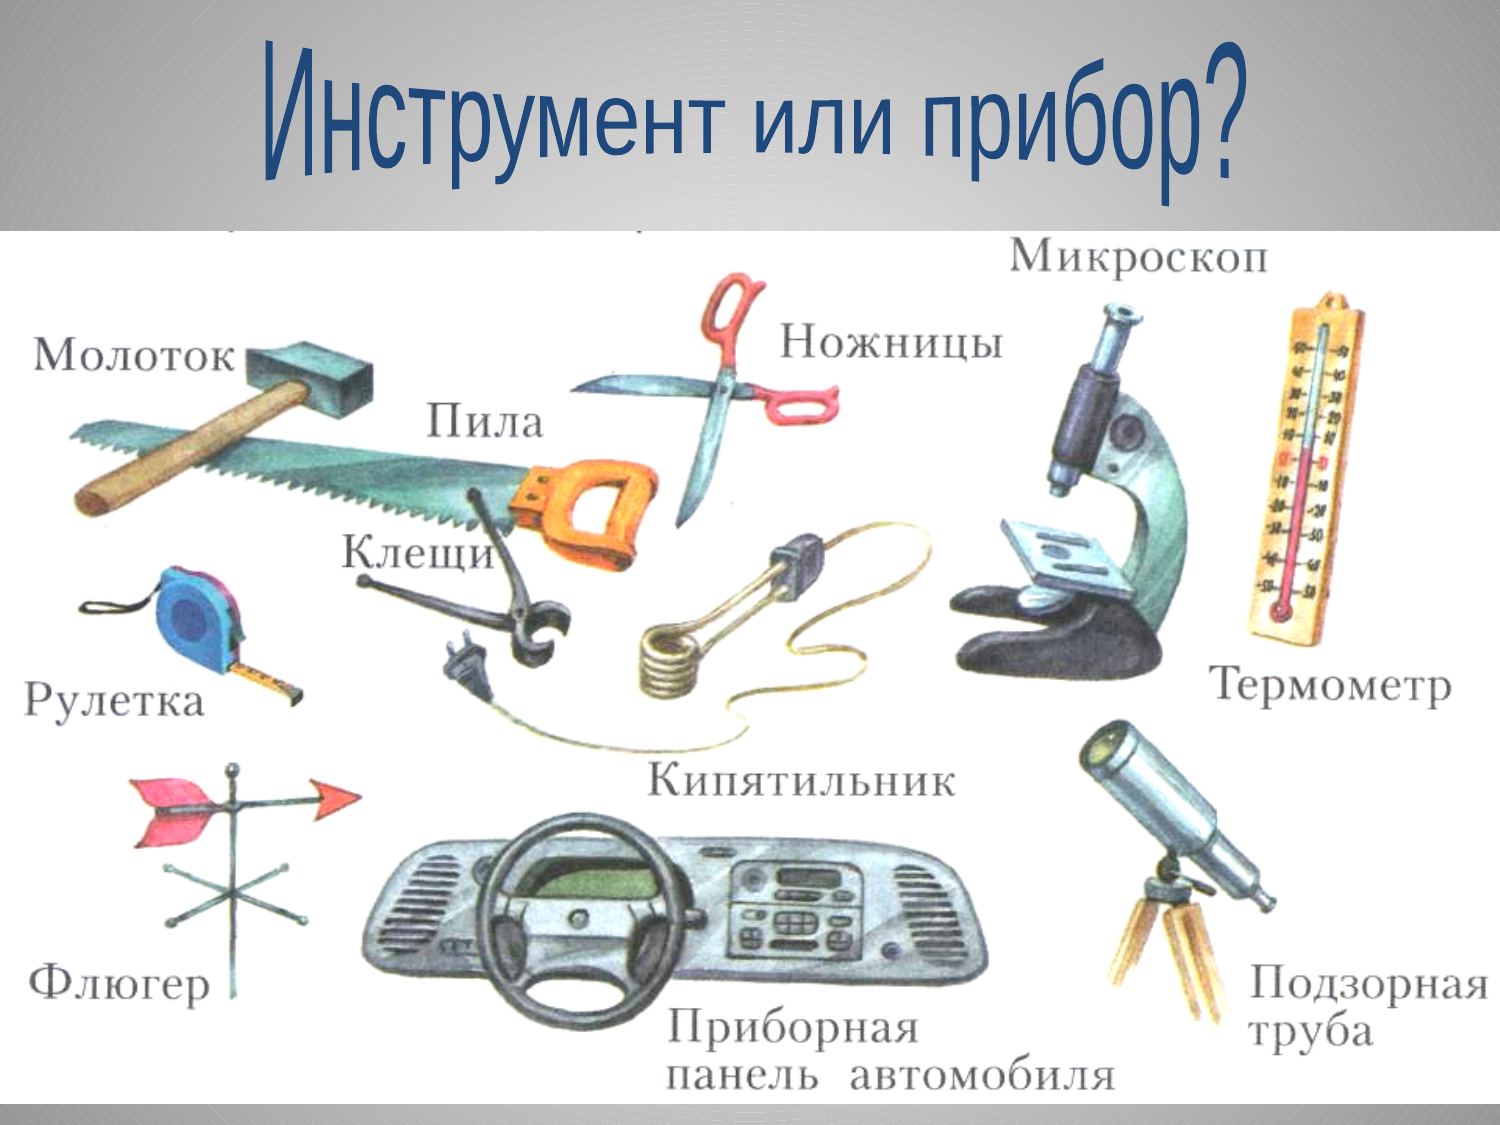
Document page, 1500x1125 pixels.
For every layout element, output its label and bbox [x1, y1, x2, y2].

picture [0, 231, 1500, 1105]
